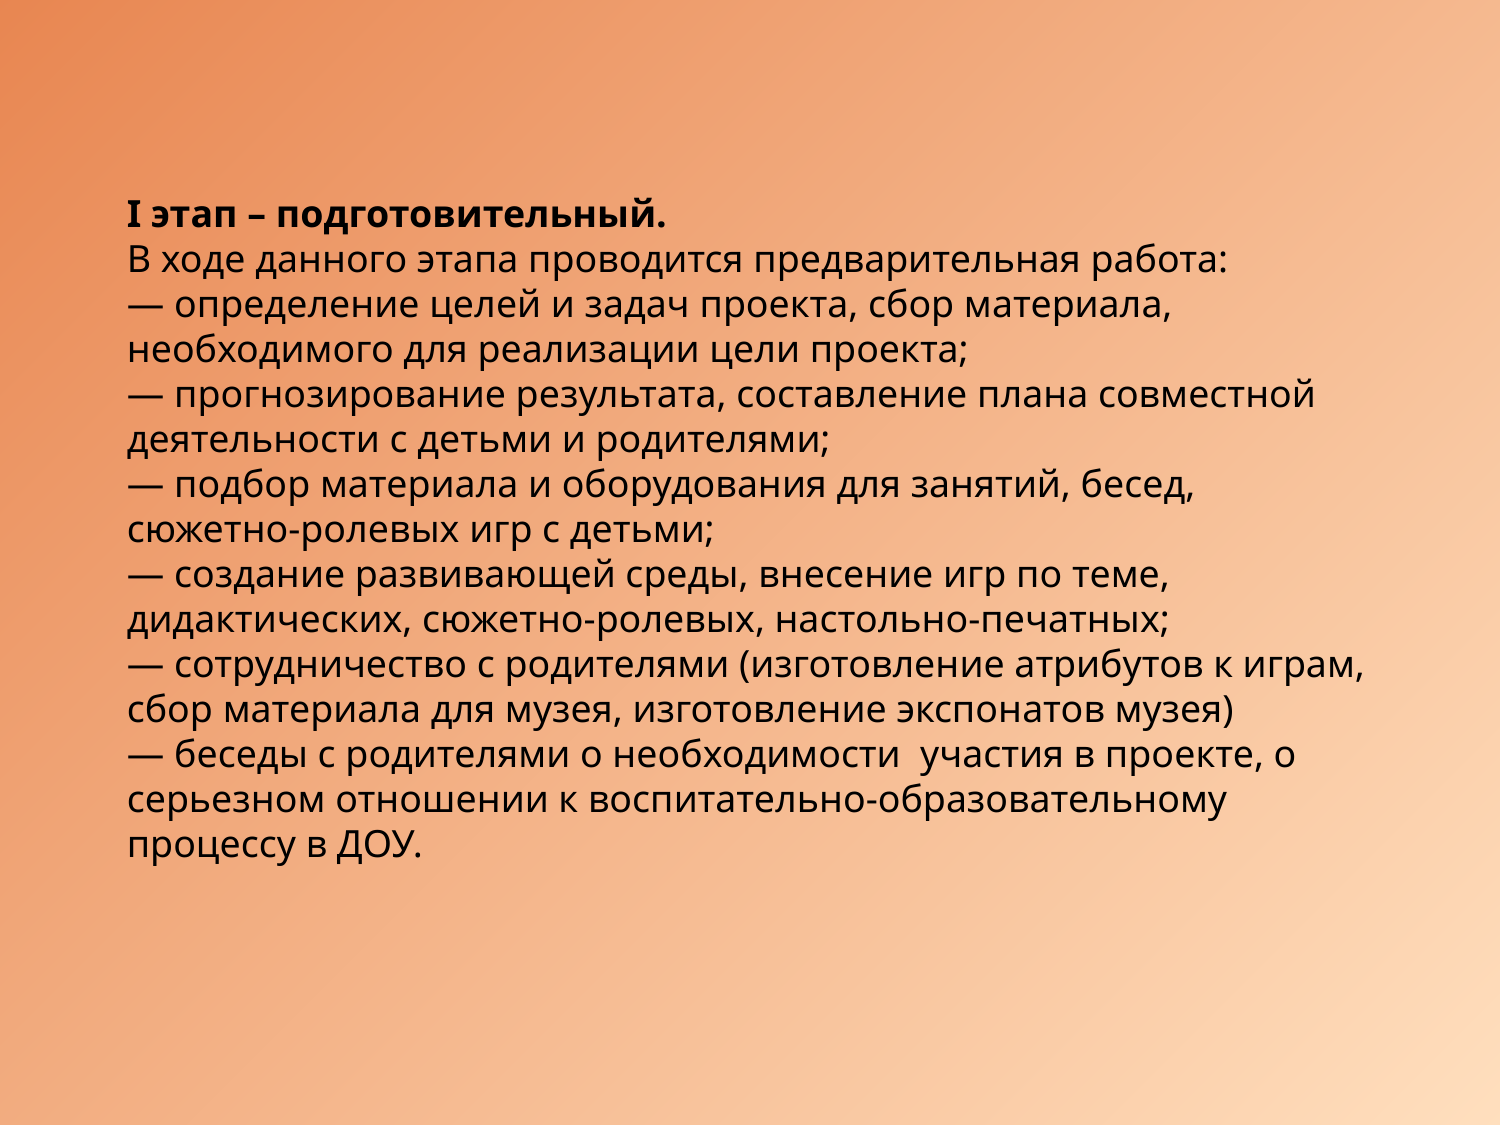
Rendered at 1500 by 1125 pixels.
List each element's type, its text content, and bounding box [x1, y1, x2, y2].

text_box I этап – подготовительный. В ходе данного этапа проводится предварительная работа: — определение целей и задач проекта, сбор материала, необходимого для реализации цели проекта; — прогнозирование результата, составление плана совместной деятельности с детьми и родителями; — подбор материала и оборудования для занятий, бесед, сюжетно-ролевых игр с детьми; — создание развивающей среды, внесение игр по теме, дидактических, сюжетно-ролевых, настольно-печатных; — сотрудничество с родителями (изготовление атрибутов к играм, сбор материала для музея, изготовление экспонатов музея) — беседы с родителями о необходимости участия в проекте, о серьезном отношении к воспитательно-образовательному процессу в ДОУ. [112, 137, 1388, 917]
